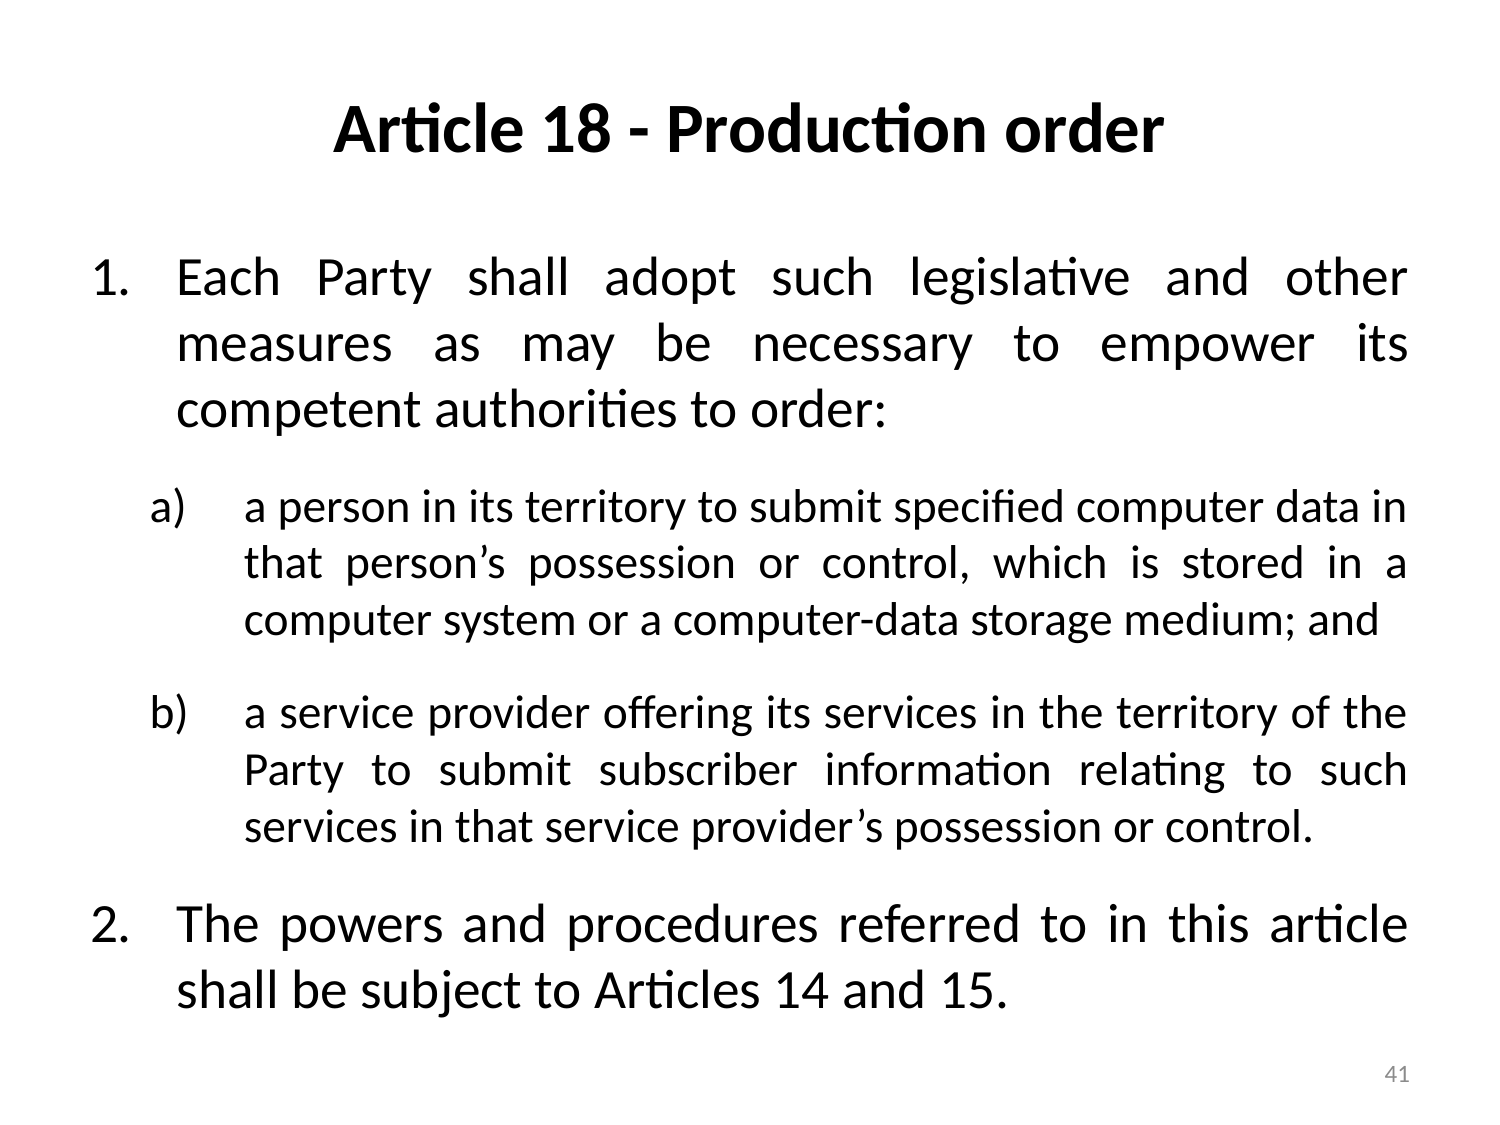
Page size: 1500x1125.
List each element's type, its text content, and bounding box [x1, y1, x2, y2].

slide_number 41 [1074, 1042, 1425, 1103]
list Each Party shall adopt such legislative and other measures as may be necessary to empower its competent authorities to order: a person in its territory to submit specified computer data in that person’s possession or control, which is stored in a computer system or a computer-data storage medium; and a service provider offering its services in the territory of the Party to submit subscriber information relating to such services in that service provider’s possession or control. The powers and procedures referred to in this article shall be subject to Articles 14 and 15. [74, 232, 1426, 1043]
title Article 18 - Production order [74, 44, 1426, 204]
